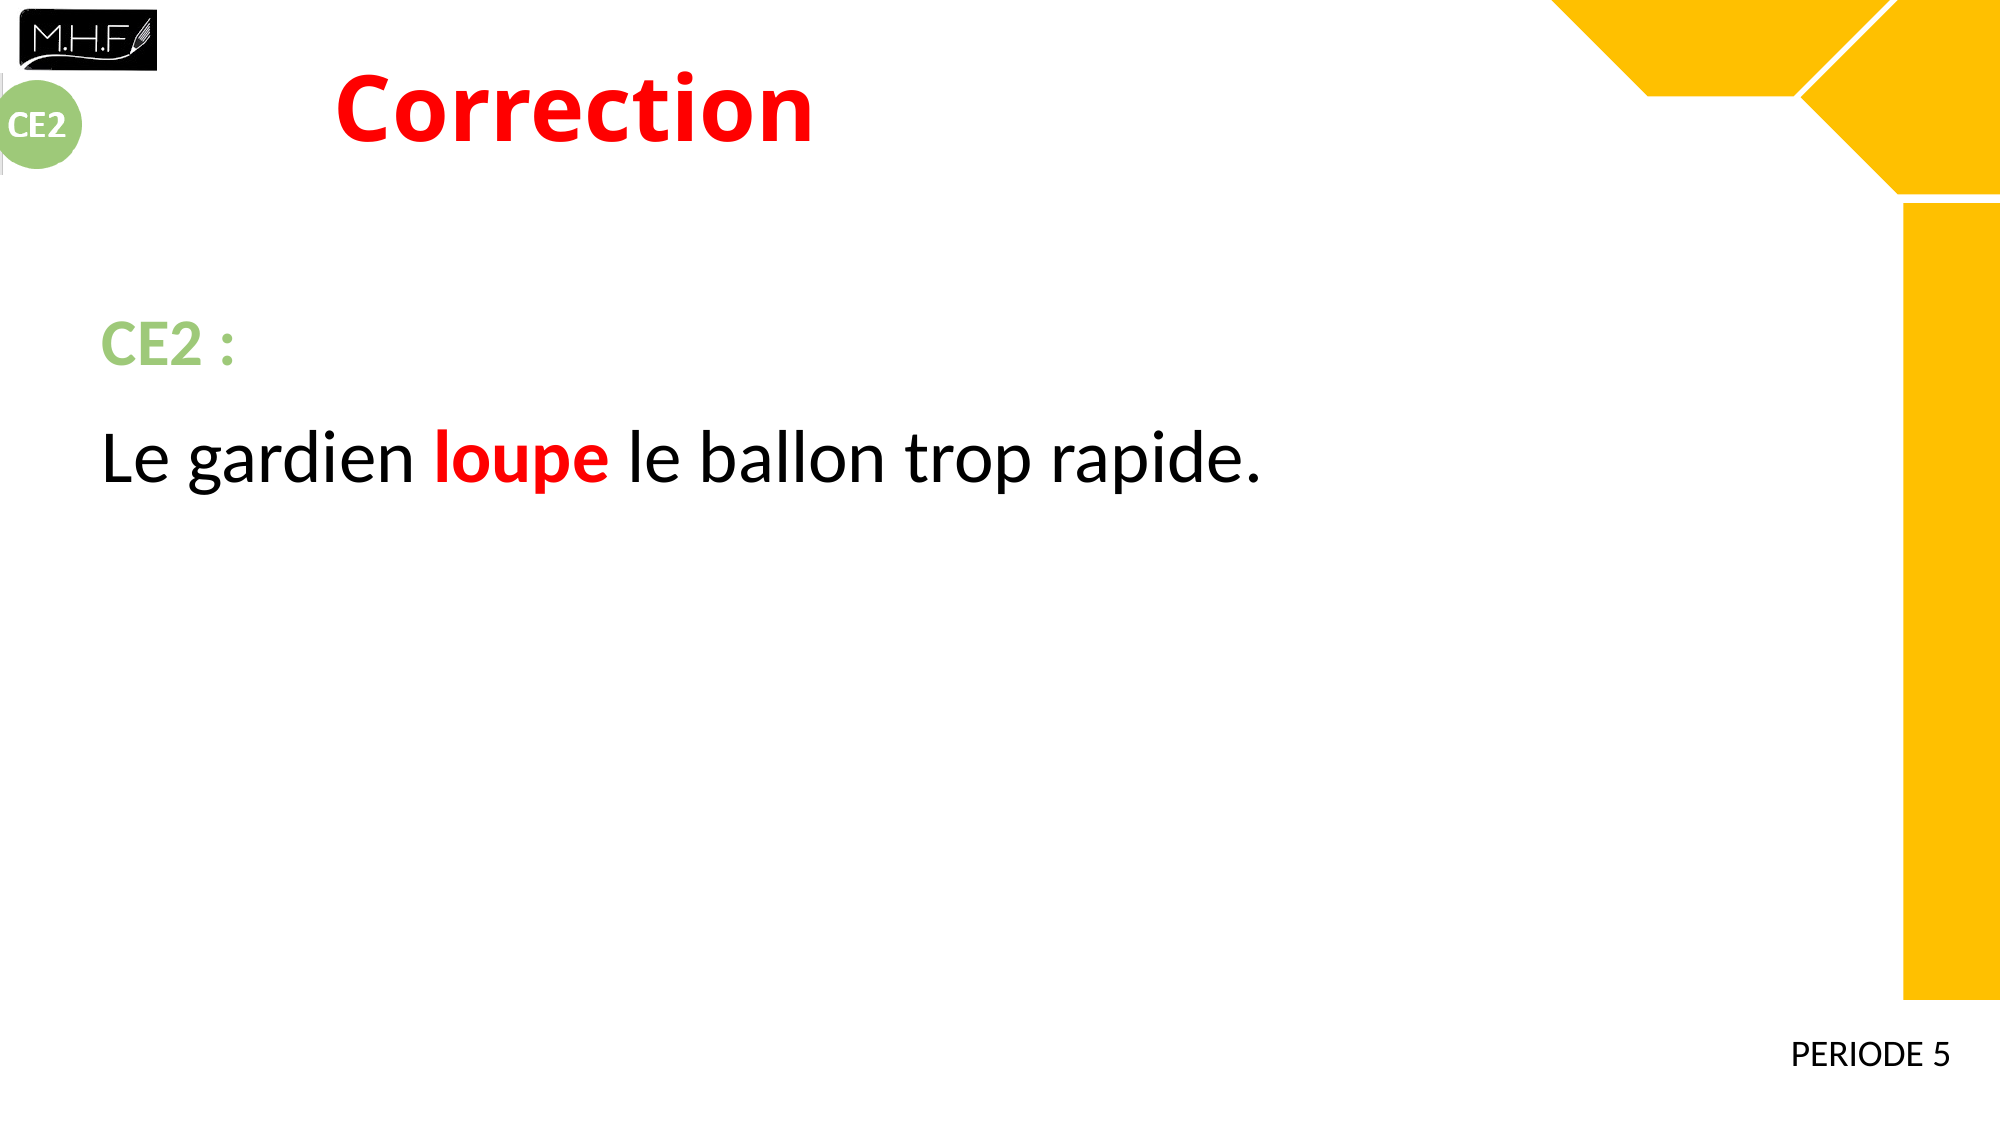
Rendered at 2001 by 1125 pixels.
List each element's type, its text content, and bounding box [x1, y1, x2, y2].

list CE2 : Le gardien loupe le ballon trop rapide. [86, 300, 1748, 1015]
title Correction [318, 3, 1865, 221]
picture [0, 7, 157, 175]
text_box PERIODE 5 [1362, 1021, 1967, 1125]
text_box [1799, 0, 2000, 196]
text_box [1902, 202, 2000, 1001]
text_box [1549, 0, 1892, 98]
